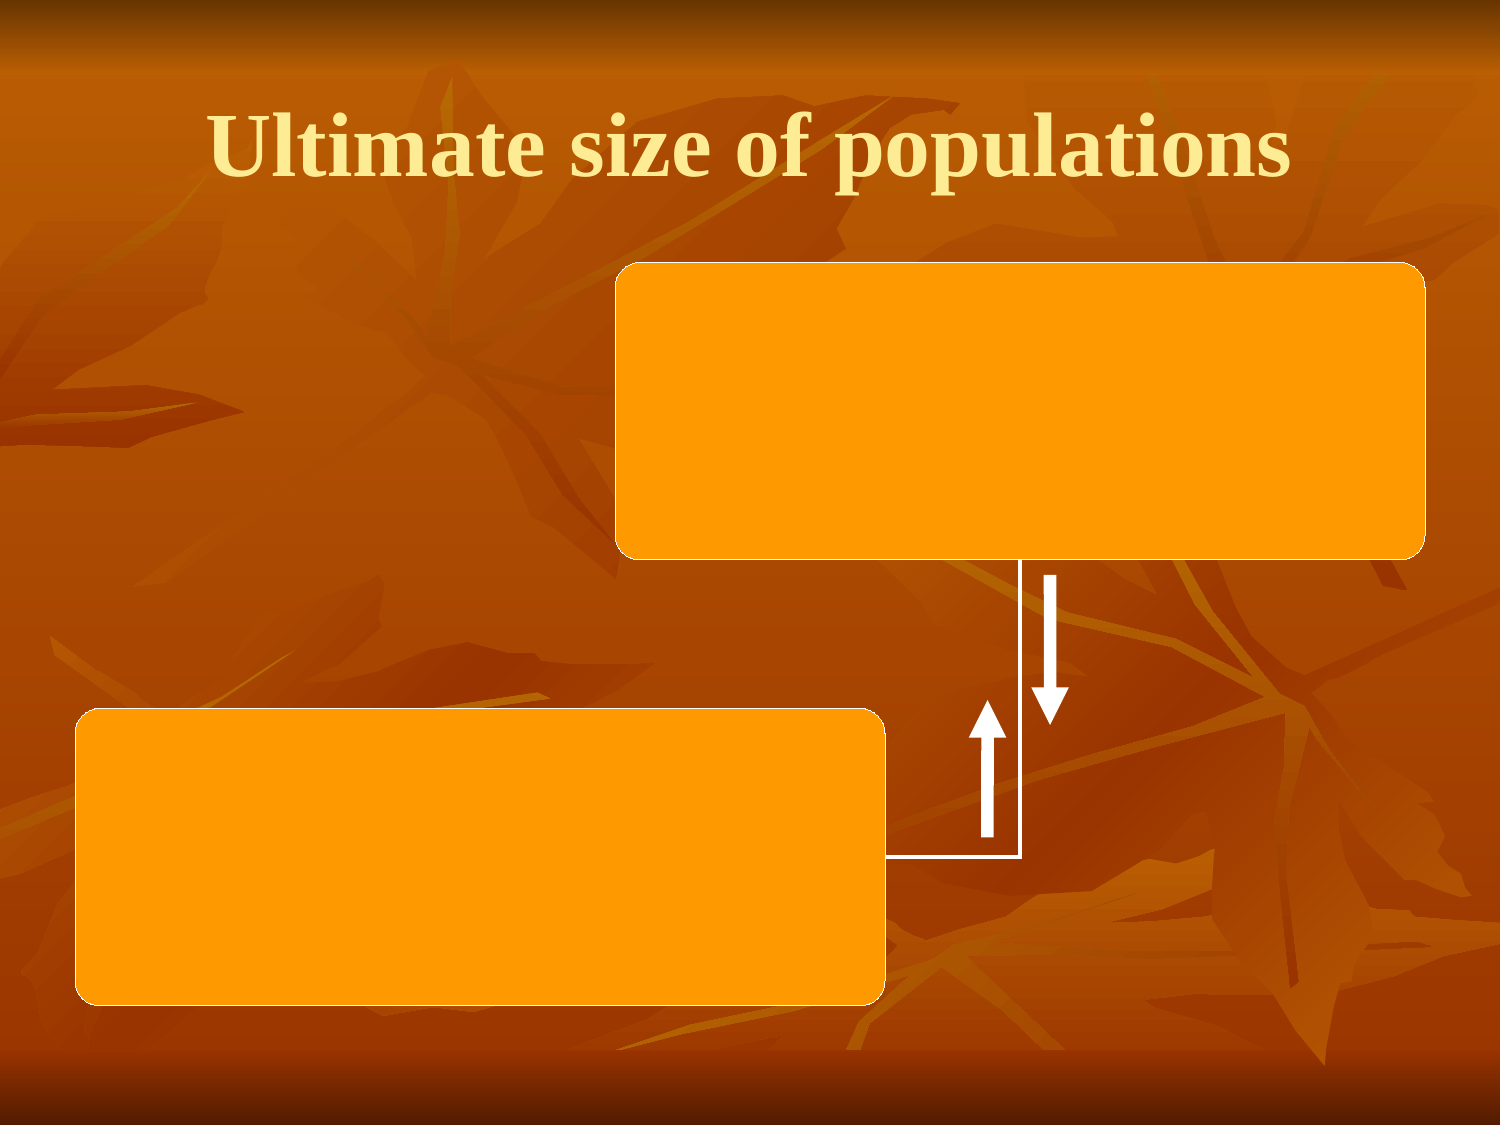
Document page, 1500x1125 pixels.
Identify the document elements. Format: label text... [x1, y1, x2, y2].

title Ultimate size of populations [74, 45, 1426, 234]
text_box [866, 536, 1426, 1006]
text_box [1406, 262, 1426, 287]
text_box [74, 262, 1018, 1006]
